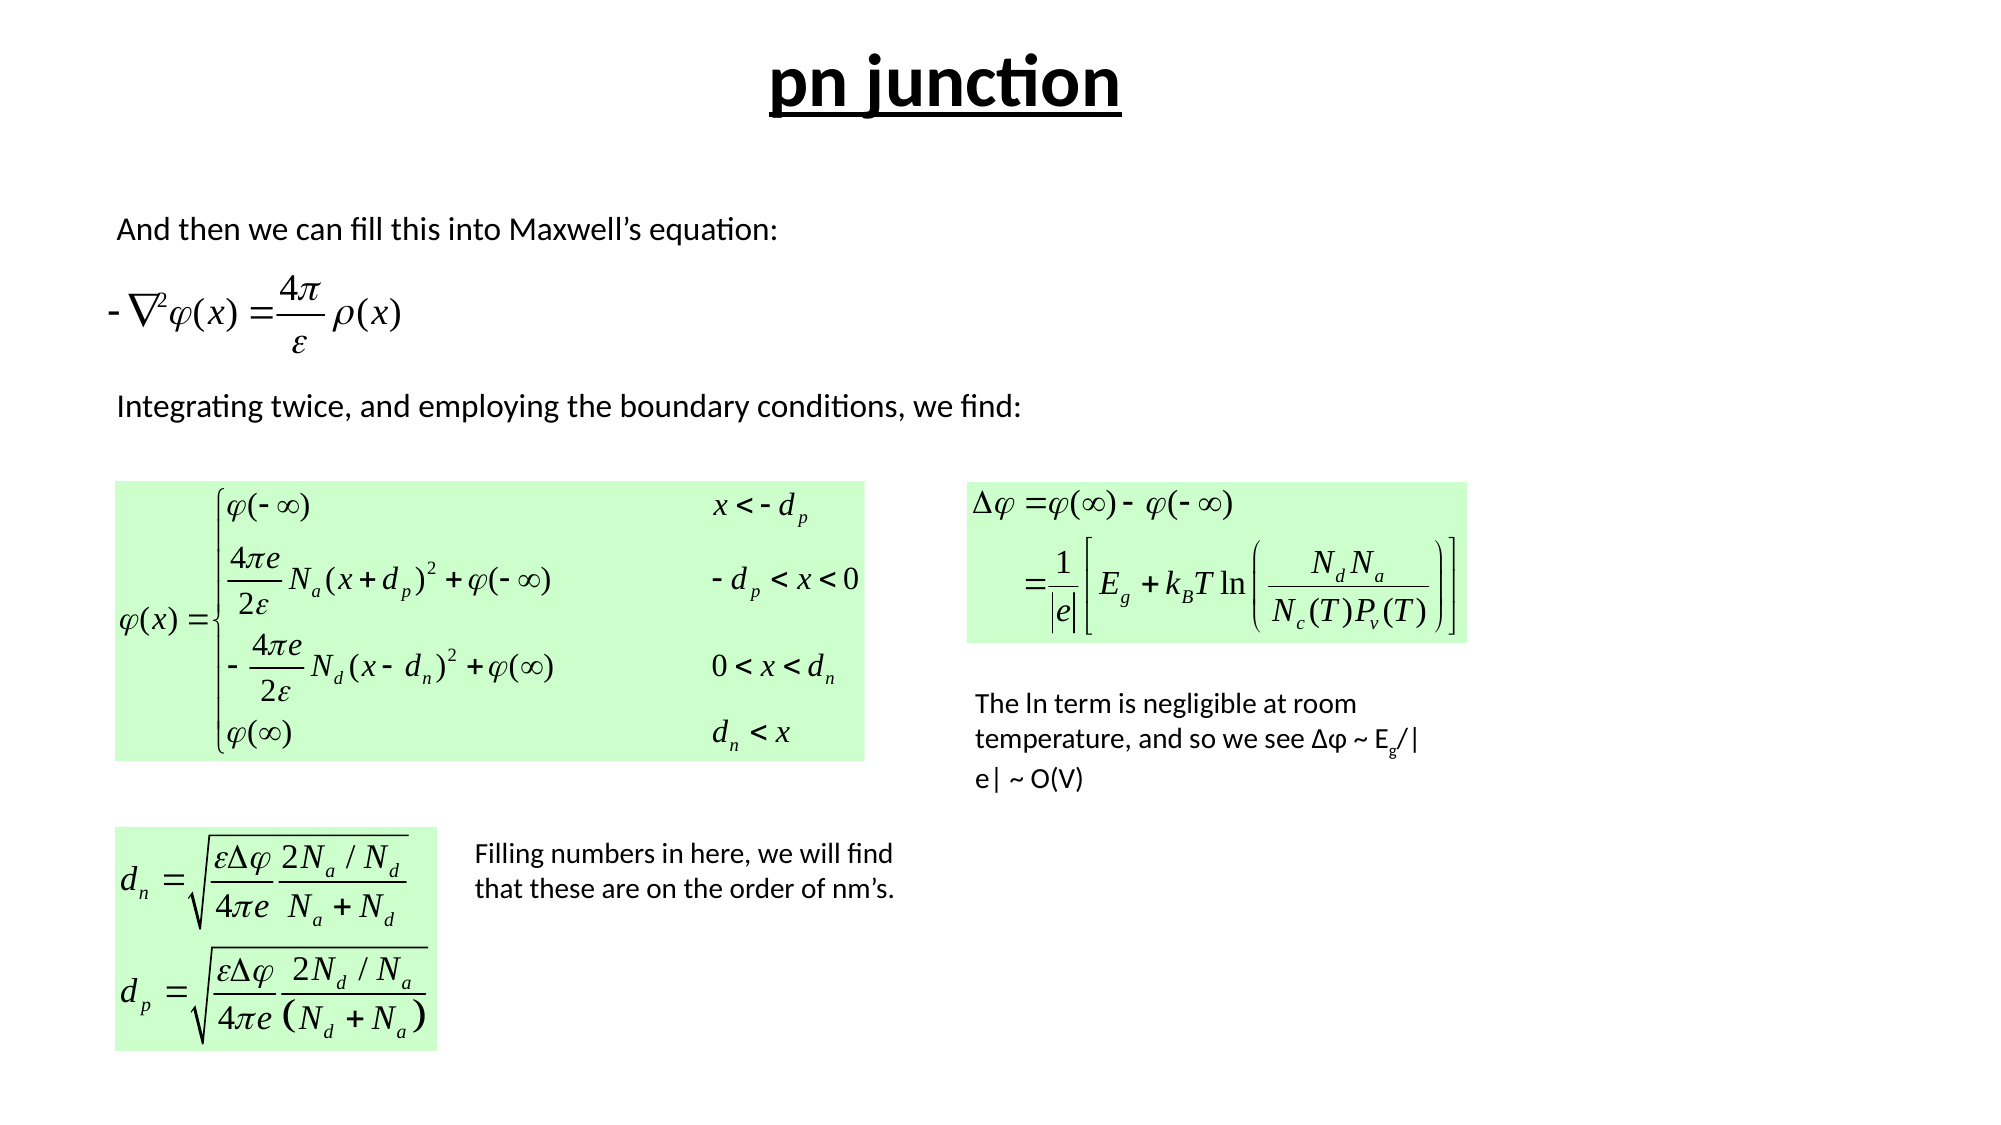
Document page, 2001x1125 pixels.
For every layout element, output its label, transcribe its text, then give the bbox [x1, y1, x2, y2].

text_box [966, 481, 1468, 644]
text_box And then we can fill this into Maxwell’s equation: [101, 199, 899, 255]
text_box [114, 827, 437, 1052]
text_box Integrating twice, and employing the boundary conditions, we find: [101, 377, 1070, 432]
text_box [114, 481, 865, 764]
title pn junction [598, 28, 1292, 131]
text_box Filling numbers in here, we will find that these are on the order of nm’s. [459, 827, 961, 912]
text_box The ln term is negligible at room temperature, and so we see Δφ ~ Eg/|e| ~ O(V) [960, 677, 1461, 802]
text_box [101, 264, 406, 362]
